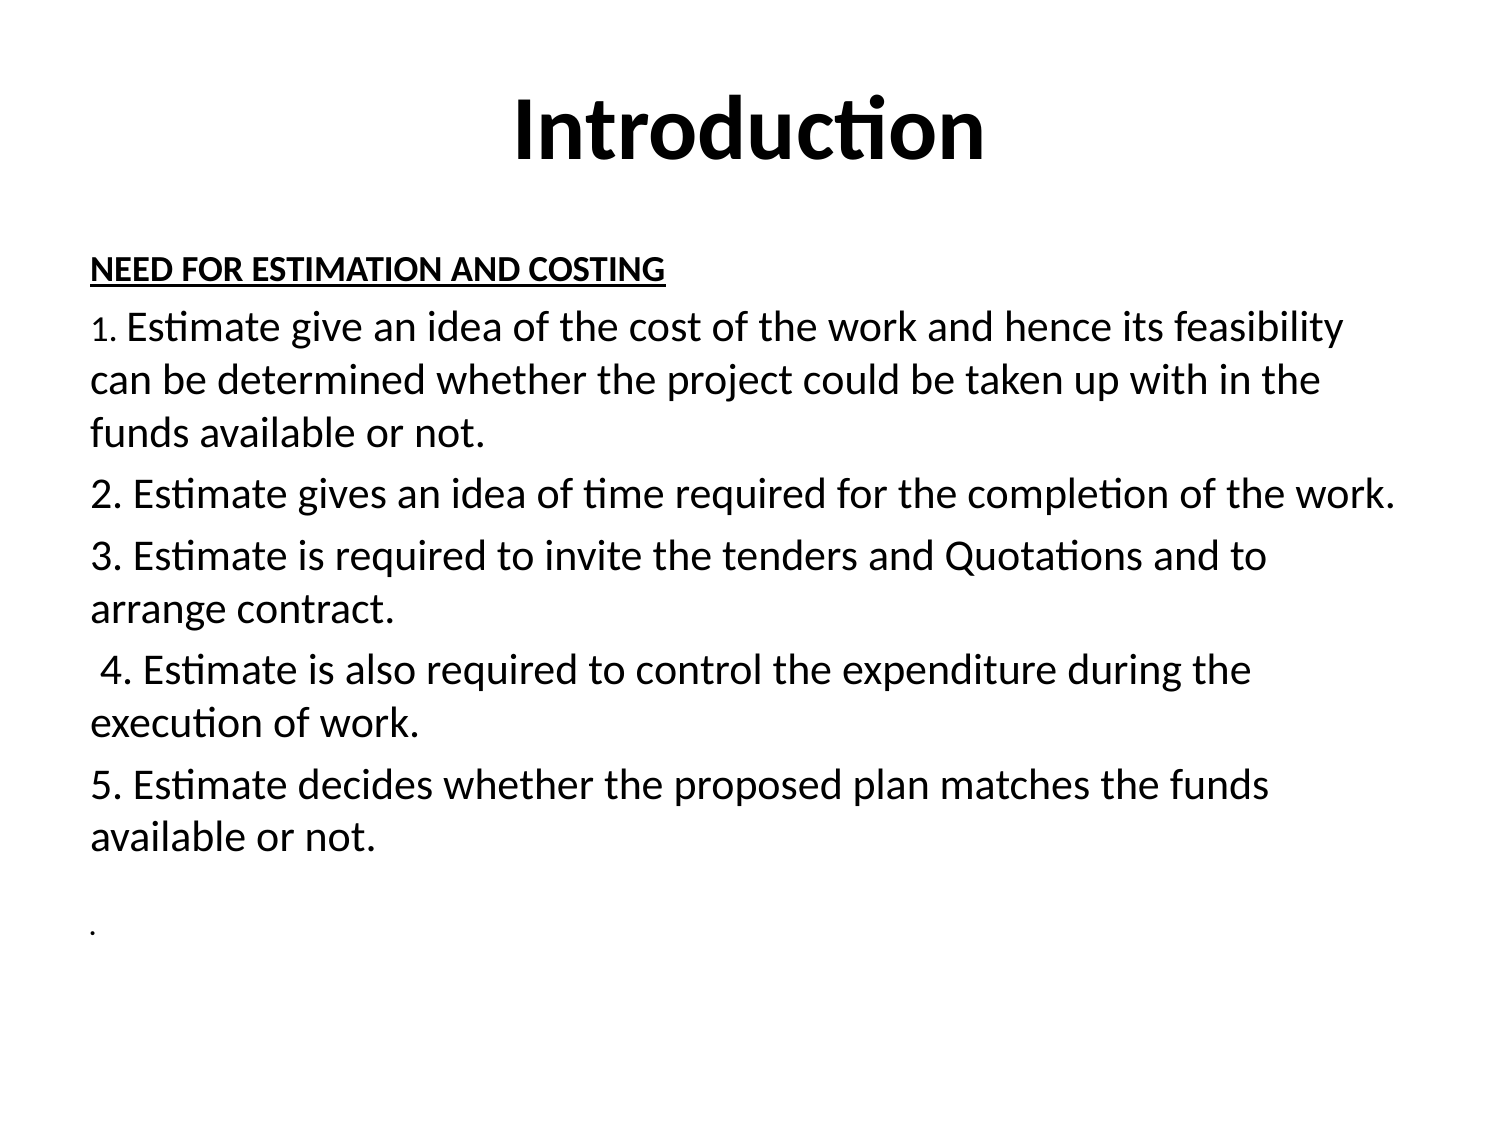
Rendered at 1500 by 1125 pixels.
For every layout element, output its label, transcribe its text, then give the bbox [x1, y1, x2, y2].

title Introduction [75, 45, 1425, 200]
list NEED FOR ESTIMATION AND COSTING 1. Estimate give an idea of the cost of the work and hence its feasibility can be determined whether the project could be taken up with in the funds available or not. 2. Estimate gives an idea of time required for the completion of the work. 3. Estimate is required to invite the tenders and Quotations and to arrange contract. 4. Estimate is also required to control the expenditure during the execution of work. 5. Estimate decides whether the proposed plan matches the funds available or not. [75, 237, 1425, 1005]
